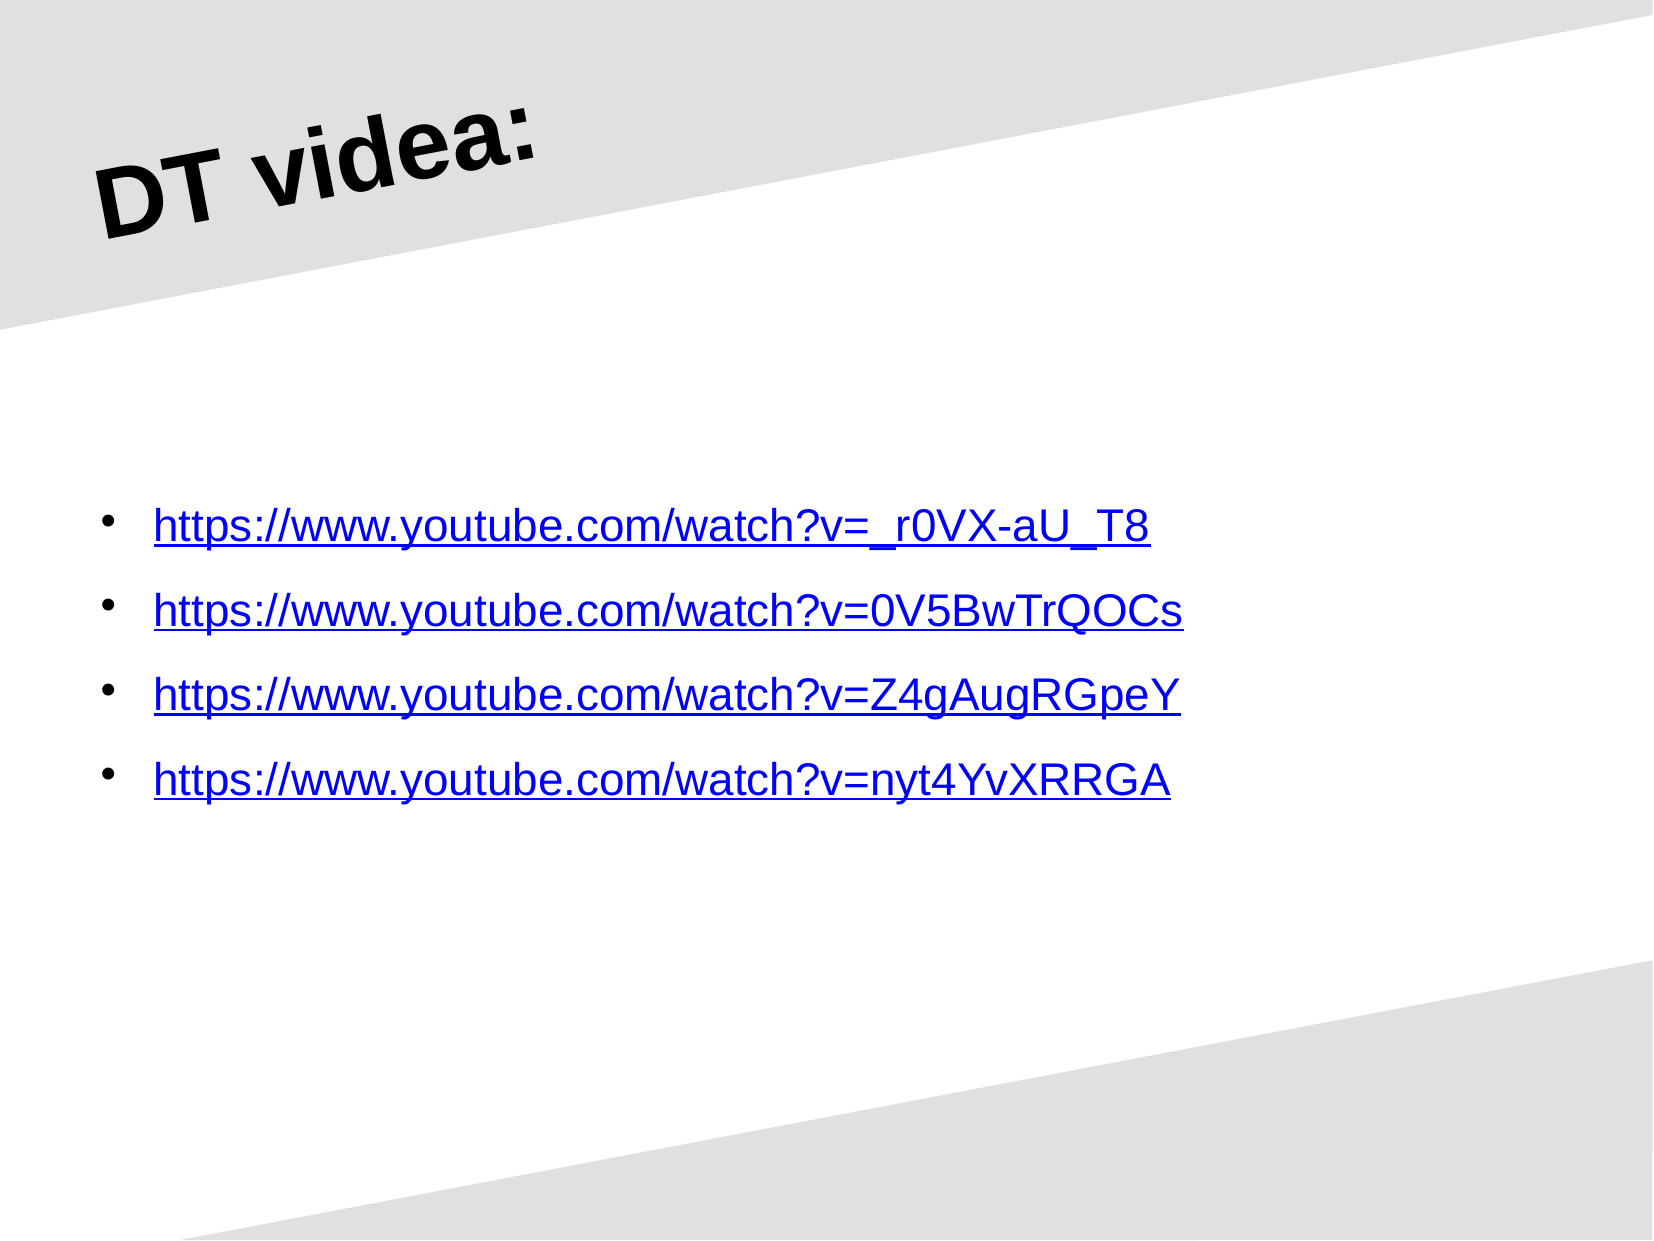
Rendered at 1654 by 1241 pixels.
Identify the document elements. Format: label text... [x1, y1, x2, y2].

text_box DT videa: [83, 0, 1469, 261]
text_box https://www.youtube.com/watch?v=_r0VX-aU_T8 https://www.youtube.com/watch?v=0V5BwTrQOCs https://www.youtube.com/watch?v=Z4gAugRGpeY https://www.youtube.com/watch?v=nyt4YvXRRGA [82, 496, 1570, 1010]
